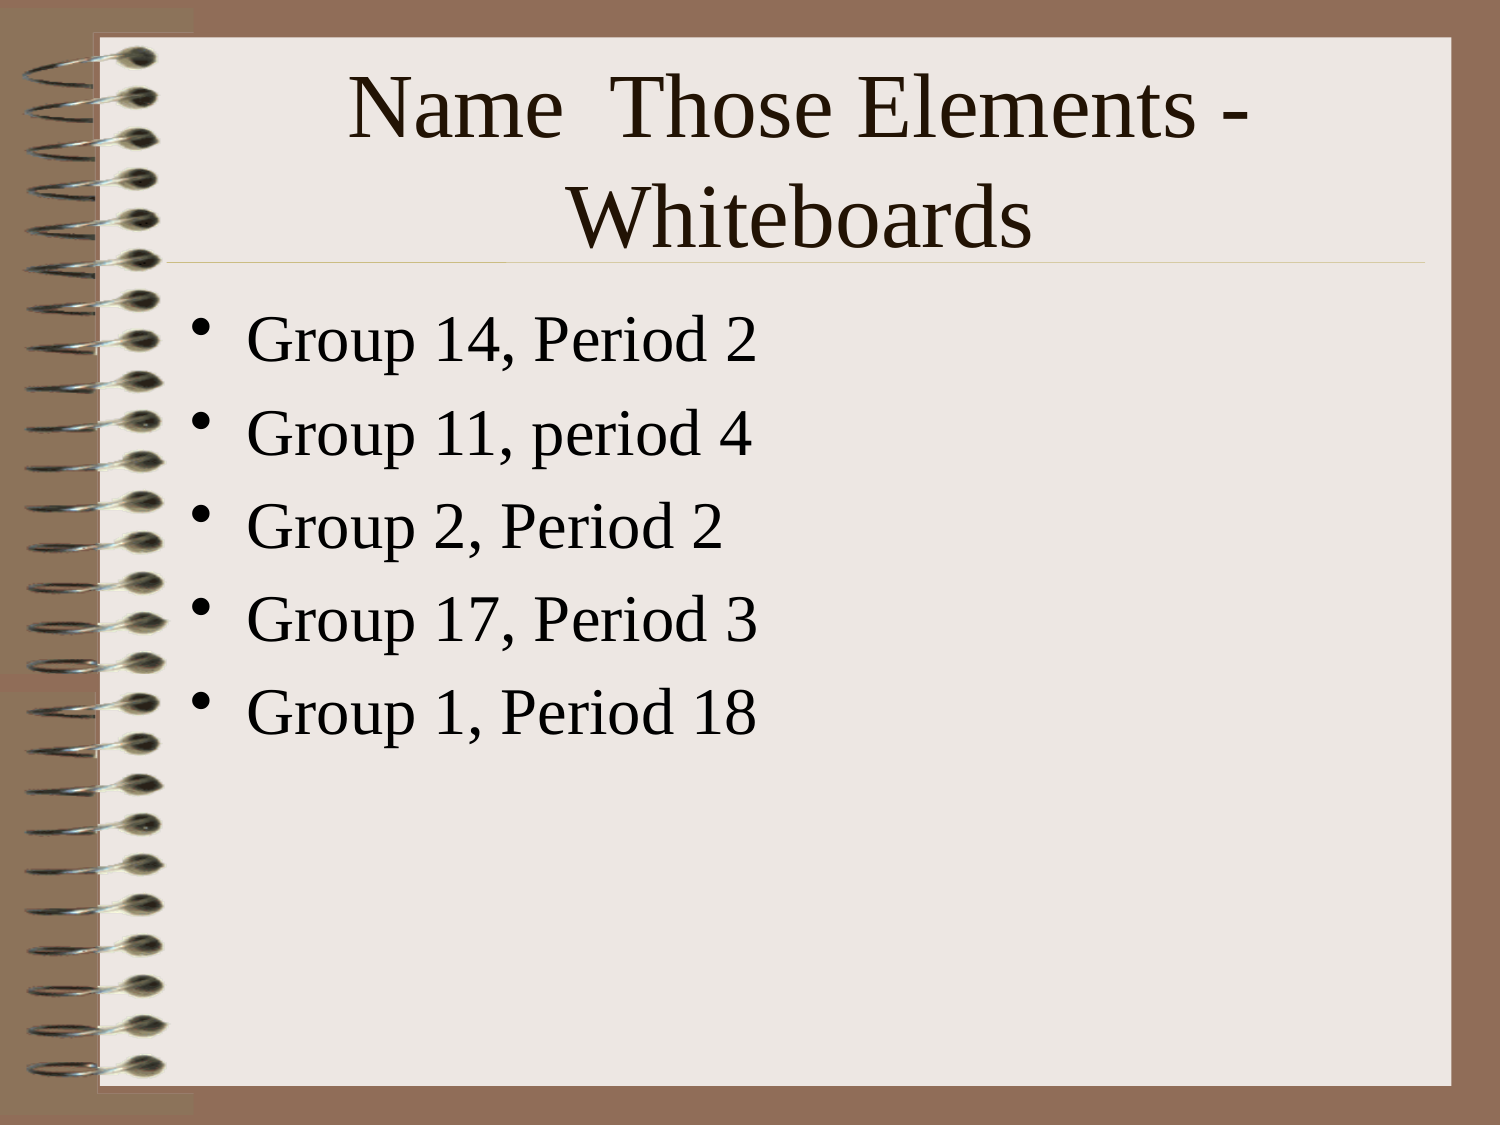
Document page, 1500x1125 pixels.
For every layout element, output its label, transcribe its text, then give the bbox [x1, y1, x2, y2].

picture [0, 692, 194, 1115]
title Name Those Elements - Whiteboards [174, 62, 1426, 251]
picture [0, 8, 194, 674]
list Group 14, Period 2 Group 11, period 4 Group 2, Period 2 Group 17, Period 3 Group 1, Period 18 [174, 287, 1426, 963]
